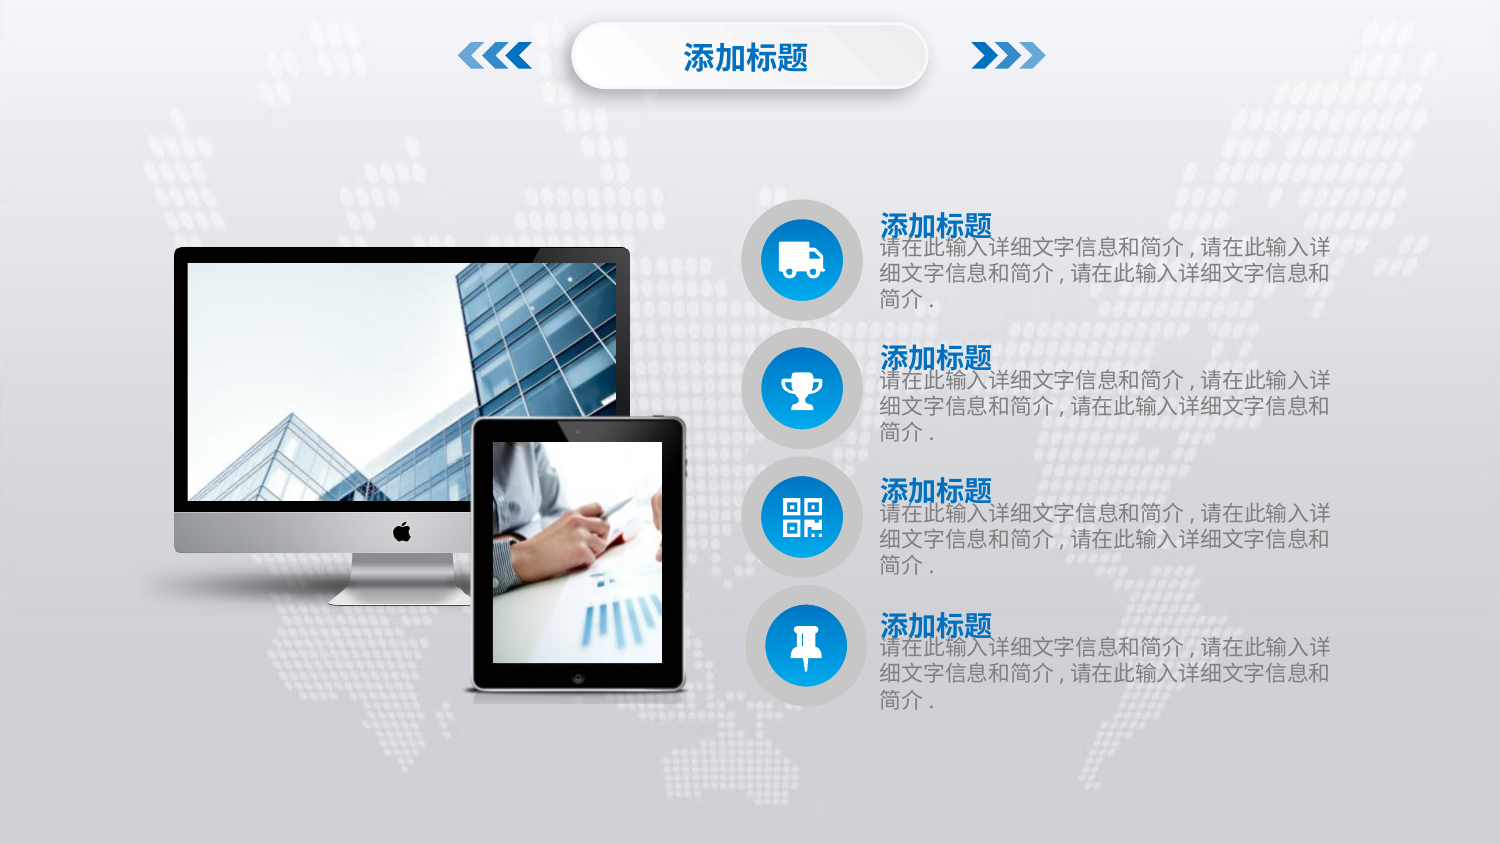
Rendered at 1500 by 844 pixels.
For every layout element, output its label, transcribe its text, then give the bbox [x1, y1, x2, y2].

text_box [457, 407, 698, 704]
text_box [864, 465, 1362, 574]
picture [0, 0, 1500, 844]
text_box 添加标题 [617, 34, 876, 81]
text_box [864, 333, 1362, 441]
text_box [129, 226, 671, 637]
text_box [750, 465, 854, 568]
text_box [971, 41, 1046, 69]
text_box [864, 200, 1362, 308]
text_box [755, 594, 858, 697]
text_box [750, 209, 854, 312]
text_box [570, 21, 930, 90]
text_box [751, 337, 854, 440]
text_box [457, 41, 533, 69]
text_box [864, 600, 1362, 709]
